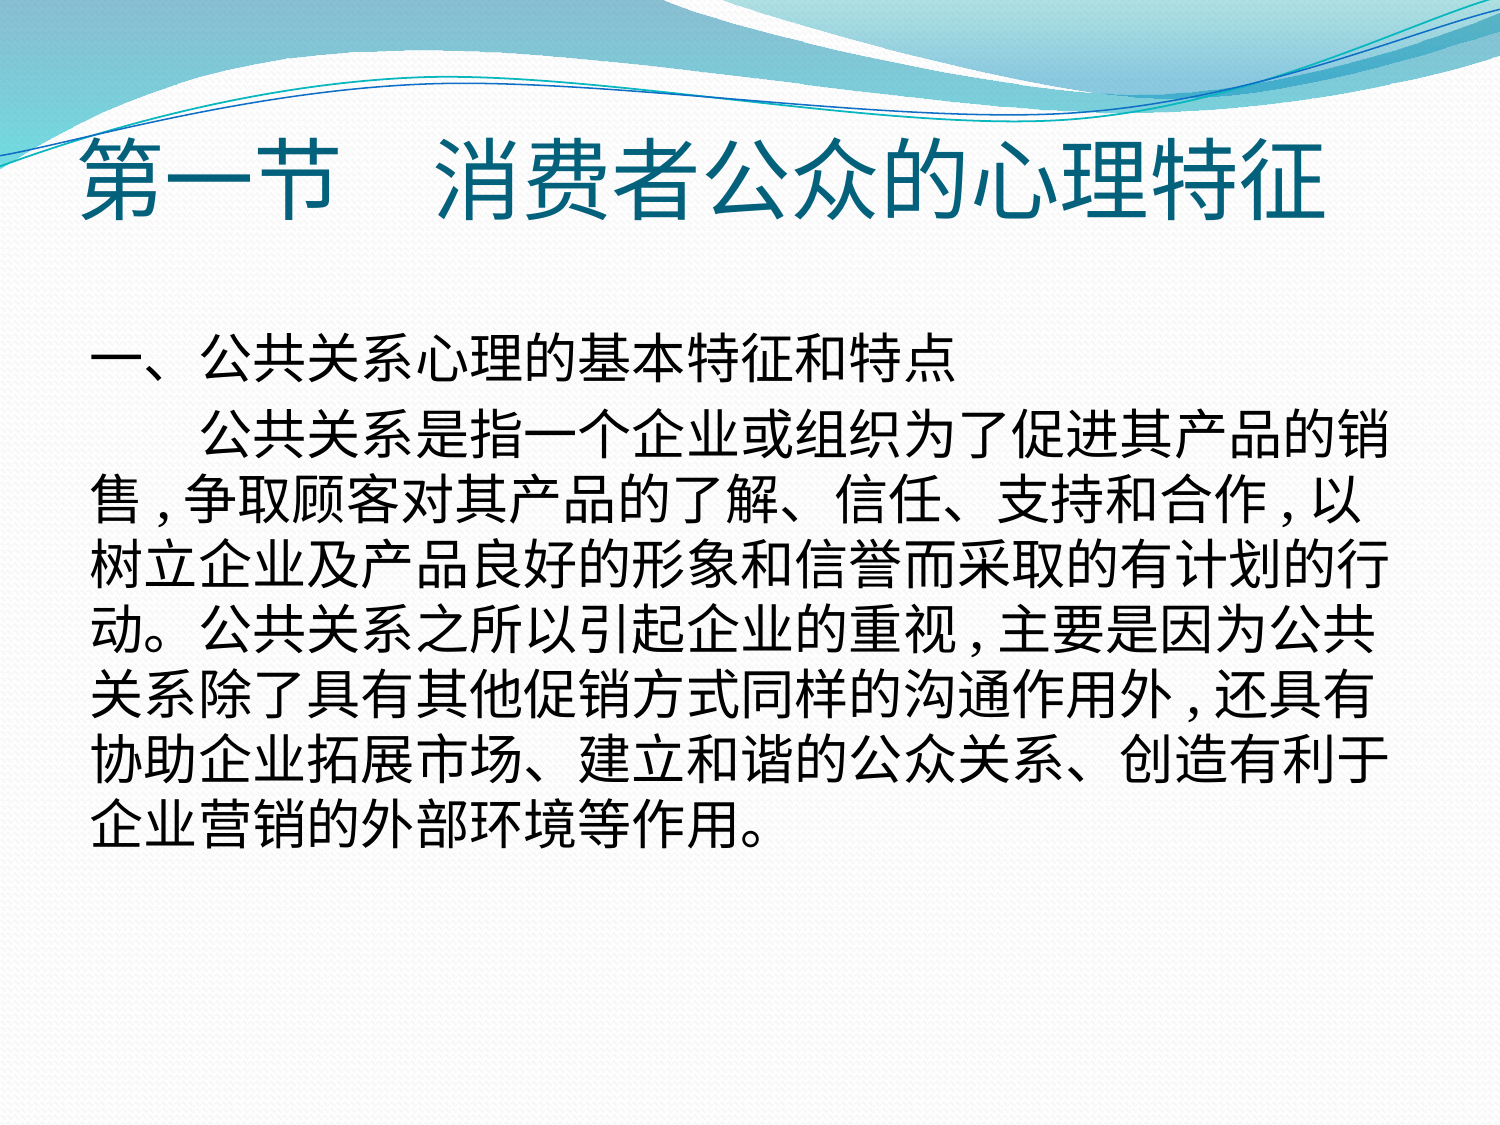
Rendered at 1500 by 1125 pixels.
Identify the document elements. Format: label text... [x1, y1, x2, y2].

list 一、公共关系心理的基本特征和特点 公共关系是指一个企业或组织为了促进其产品的销售,争取顾客对其产品的了解、信任、支持和合作,以树立企业及产品良好的形象和信誉而采取的有计划的行动。公共关系之所以引起企业的重视,主要是因为公共关系除了具有其他促销方式同样的沟通作用外,还具有协助企业拓展市场、建立和谐的公众关系、创造有利于企业营销的外部环境等作用。 [75, 317, 1425, 1038]
title 第一节 消费者公众的心理特征 [75, 115, 1425, 232]
